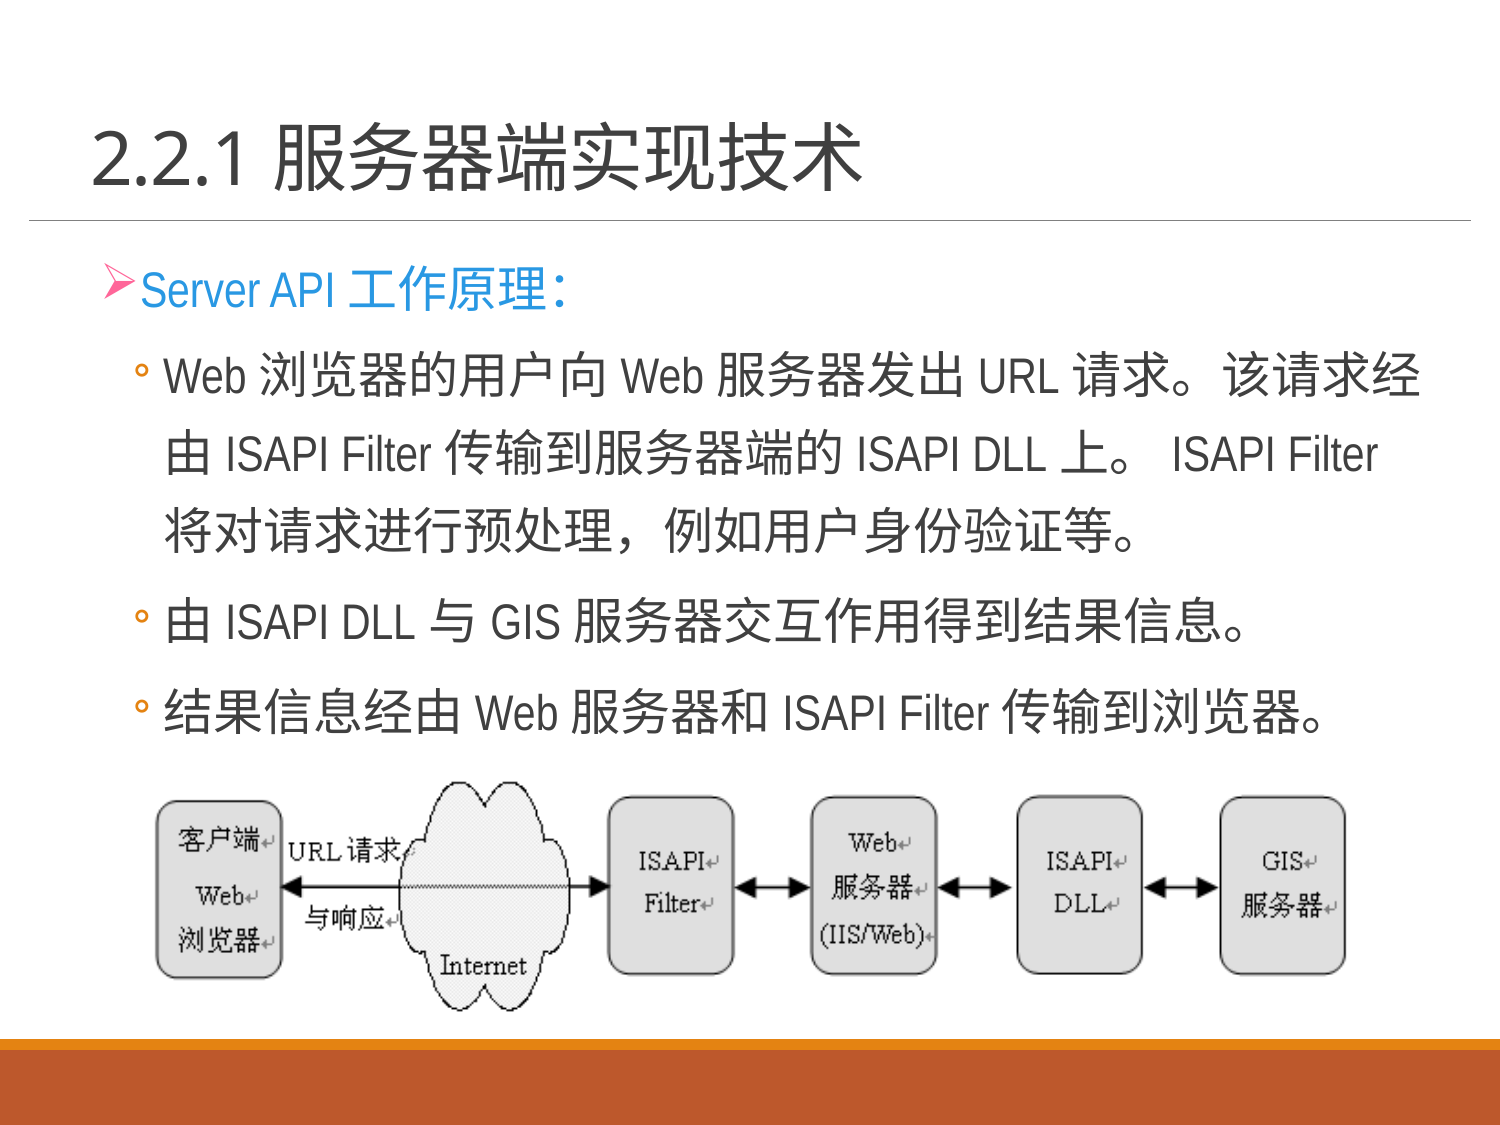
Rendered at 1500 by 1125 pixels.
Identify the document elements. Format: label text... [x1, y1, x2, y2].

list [141, 774, 1359, 1019]
list Server API工作原理： Web浏览器的用户向Web服务器发出URL请求。该请求经由ISAPI Filter传输到服务器端的ISAPI DLL上。ISAPI Filter将对请求进行预处理，例如用户身份验证等。 由ISAPI DLL与GIS服务器交互作用得到结果信息。 结果信息经由Web服务器和ISAPI Filter传输到浏览器。 [100, 231, 1424, 752]
title 2.2.1服务器端实现技术 [75, 45, 1425, 209]
